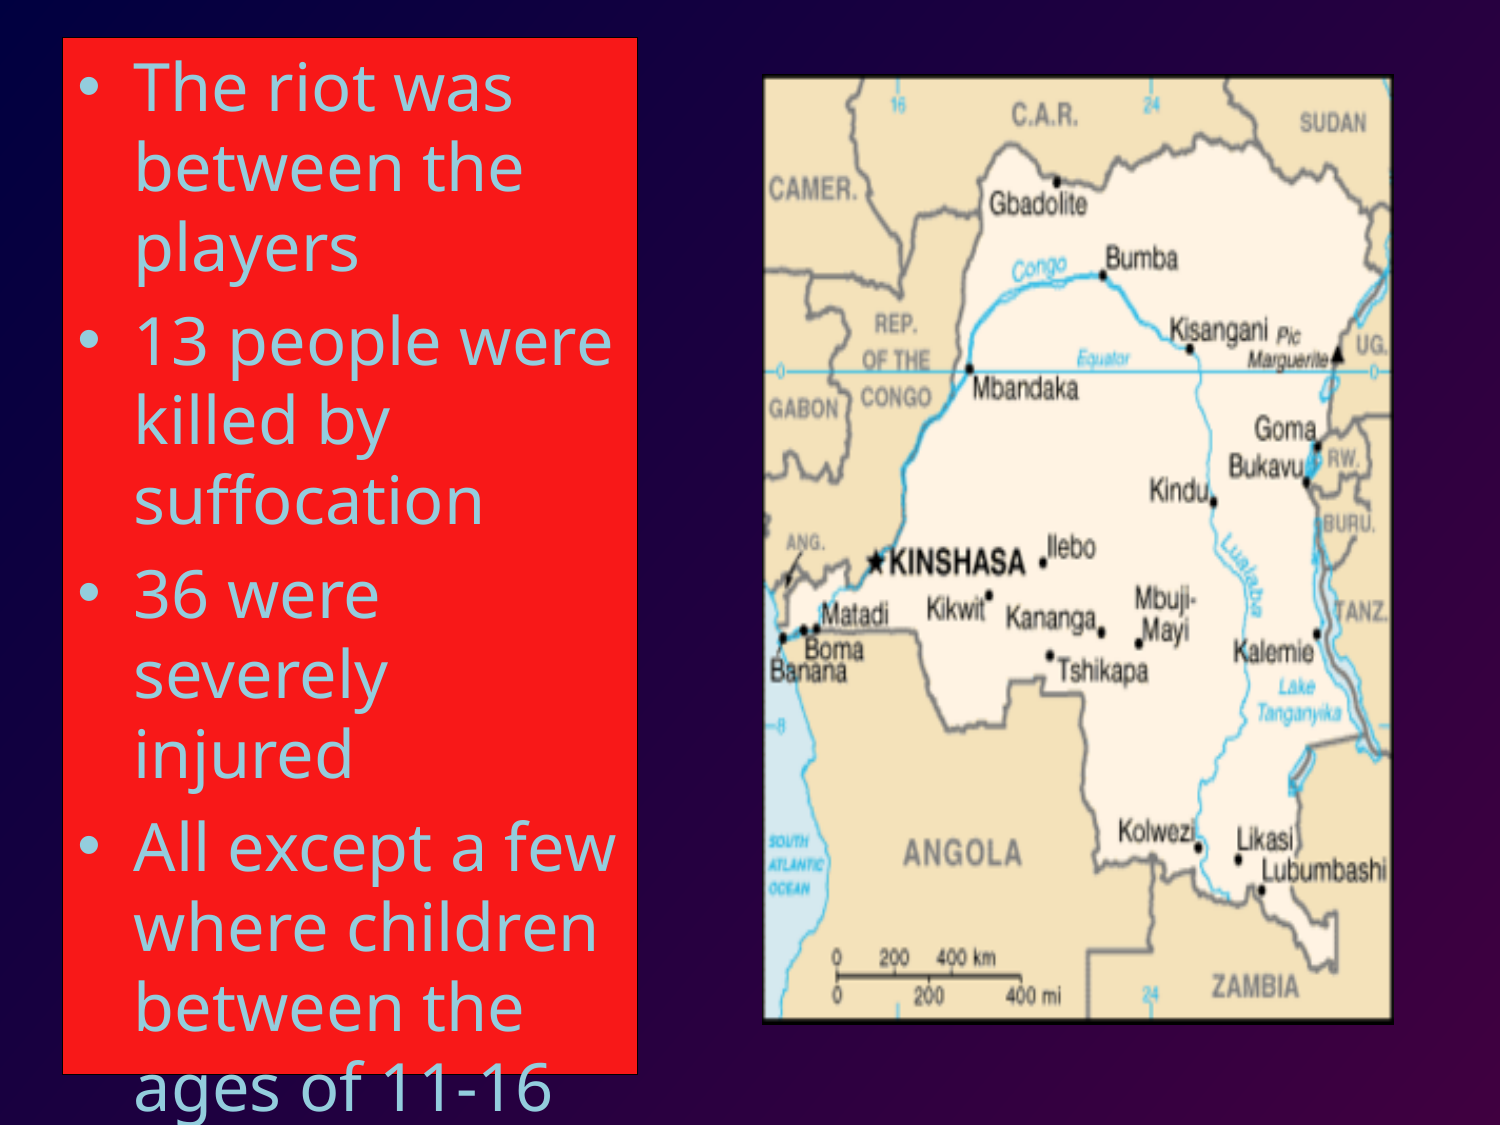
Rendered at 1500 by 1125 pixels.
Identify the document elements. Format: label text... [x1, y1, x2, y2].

list The riot was between the players 13 people were killed by suffocation 36 were severely injured All except a few where children between the ages of 11-16 [62, 37, 638, 1075]
picture [762, 74, 1395, 1026]
